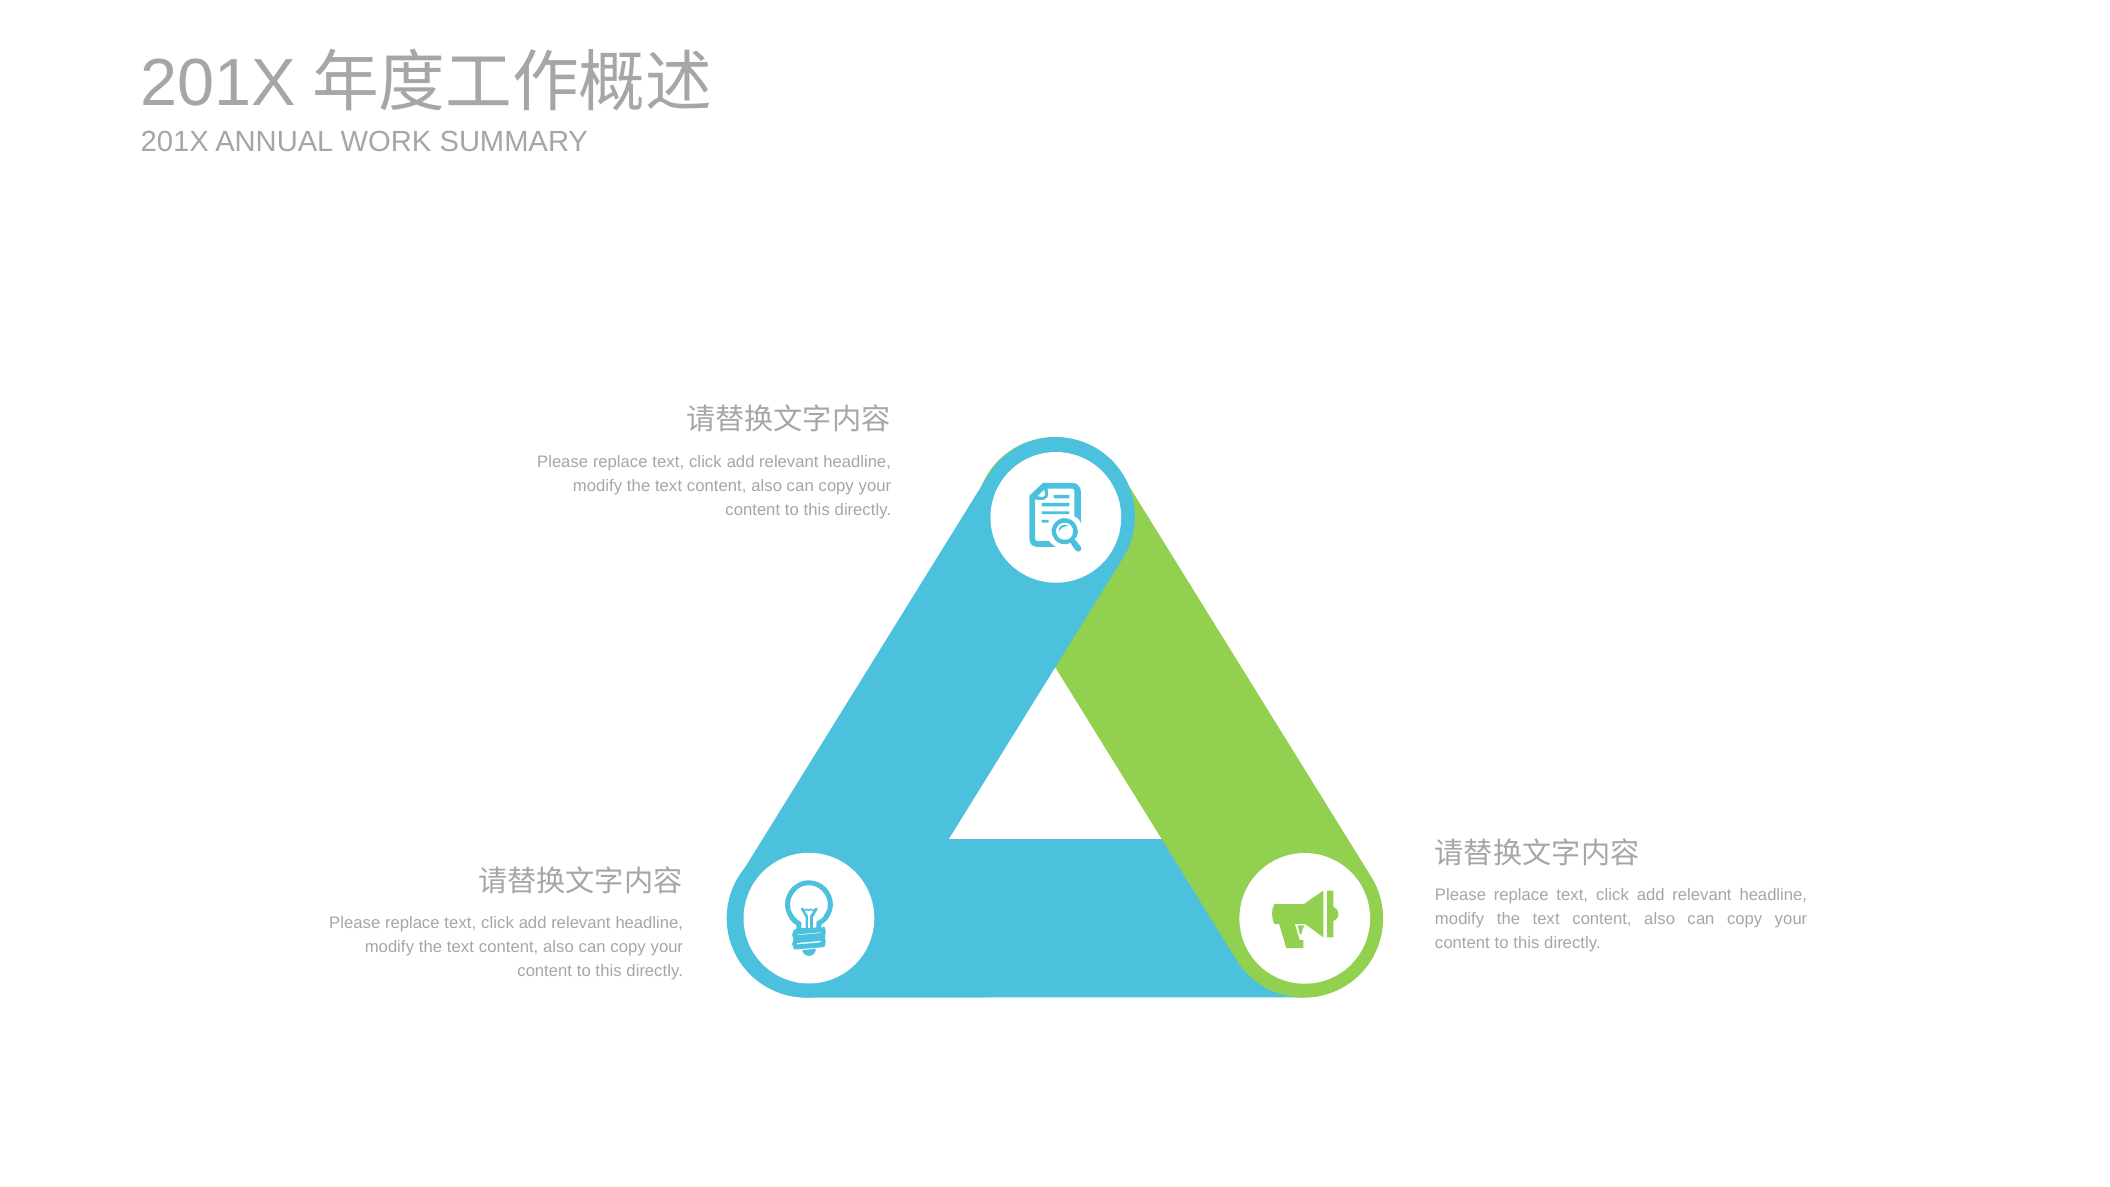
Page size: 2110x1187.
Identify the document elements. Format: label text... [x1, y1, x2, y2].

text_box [310, 847, 699, 986]
text_box 201X年度工作概述 [140, 38, 789, 119]
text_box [518, 386, 907, 525]
text_box 201X ANNUAL WORK SUMMARY [140, 122, 602, 158]
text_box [1420, 819, 1823, 959]
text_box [726, 401, 1383, 1034]
